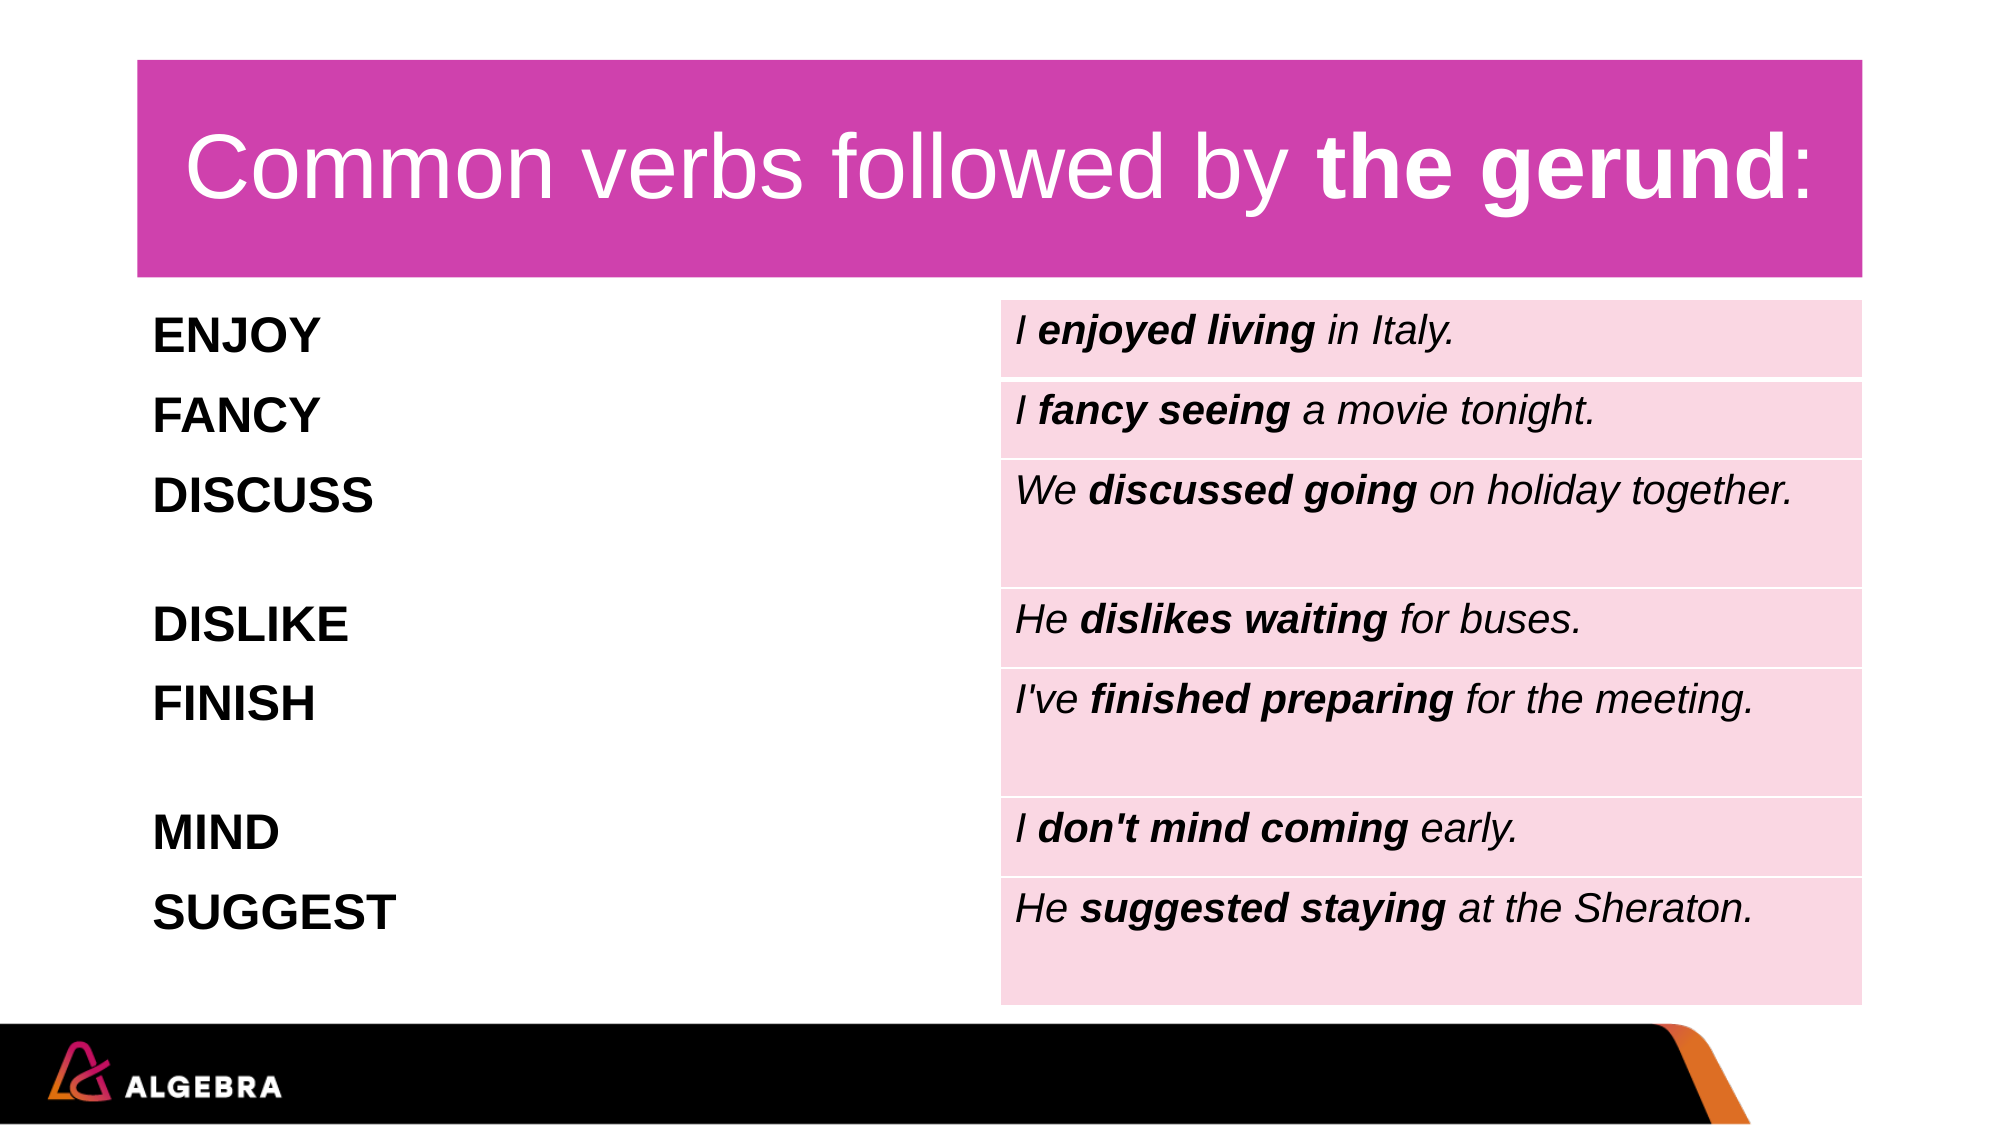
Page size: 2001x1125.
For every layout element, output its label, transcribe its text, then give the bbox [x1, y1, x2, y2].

table_cell SUGGEST [138, 878, 999, 1005]
table_cell DISLIKE [138, 589, 999, 667]
table_header I enjoyed living in Italy. [1001, 300, 1862, 377]
table_cell We discussed going on holiday together. [1001, 460, 1862, 587]
table_cell FINISH [138, 669, 999, 796]
table_cell I fancy seeing a movie tonight. [1001, 382, 1862, 458]
table_cell MIND [138, 798, 999, 876]
table_cell FANCY [138, 382, 999, 458]
table_cell He dislikes waiting for buses. [1001, 589, 1862, 667]
table_cell He suggested staying at the Sheraton. [1001, 878, 1862, 1005]
title Common verbs followed by the gerund: [137, 59, 1863, 278]
table_cell I've finished preparing for the meeting. [1001, 669, 1862, 796]
table_cell DISCUSS [138, 460, 999, 587]
table_header ENJOY [138, 300, 999, 377]
picture [0, 1023, 1958, 1125]
table_cell I don't mind coming early. [1001, 798, 1862, 876]
